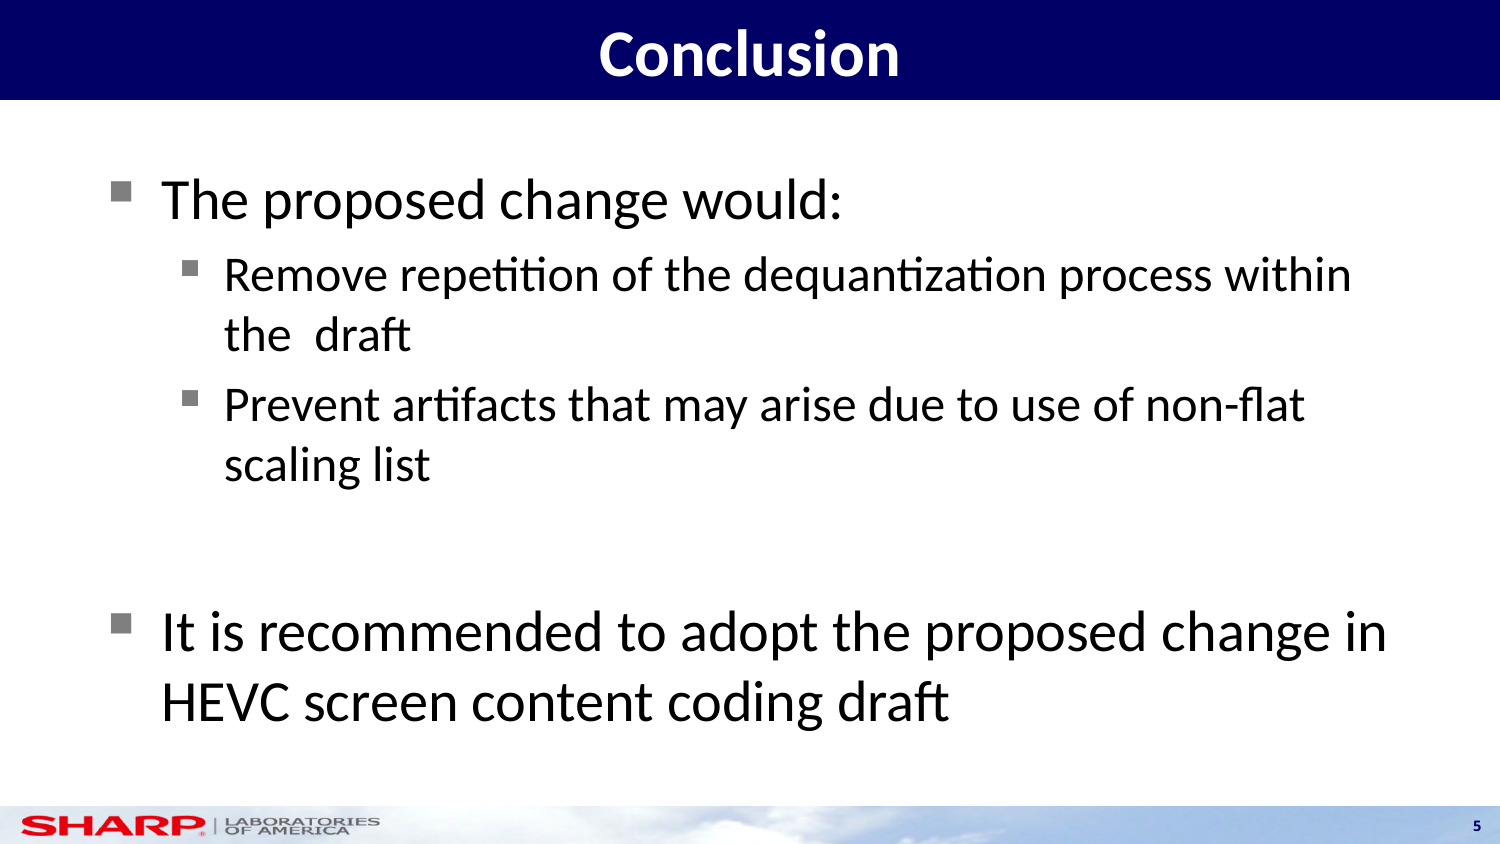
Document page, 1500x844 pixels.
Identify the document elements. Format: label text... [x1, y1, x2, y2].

picture [0, 806, 1500, 844]
list The proposed change would: Remove repetition of the dequantization process within the draft Prevent artifacts that may arise due to use of non-flat scaling list It is recommended to adopt the proposed change in HEVC screen content coding draft [93, 154, 1432, 754]
title Conclusion [16, 0, 1484, 101]
